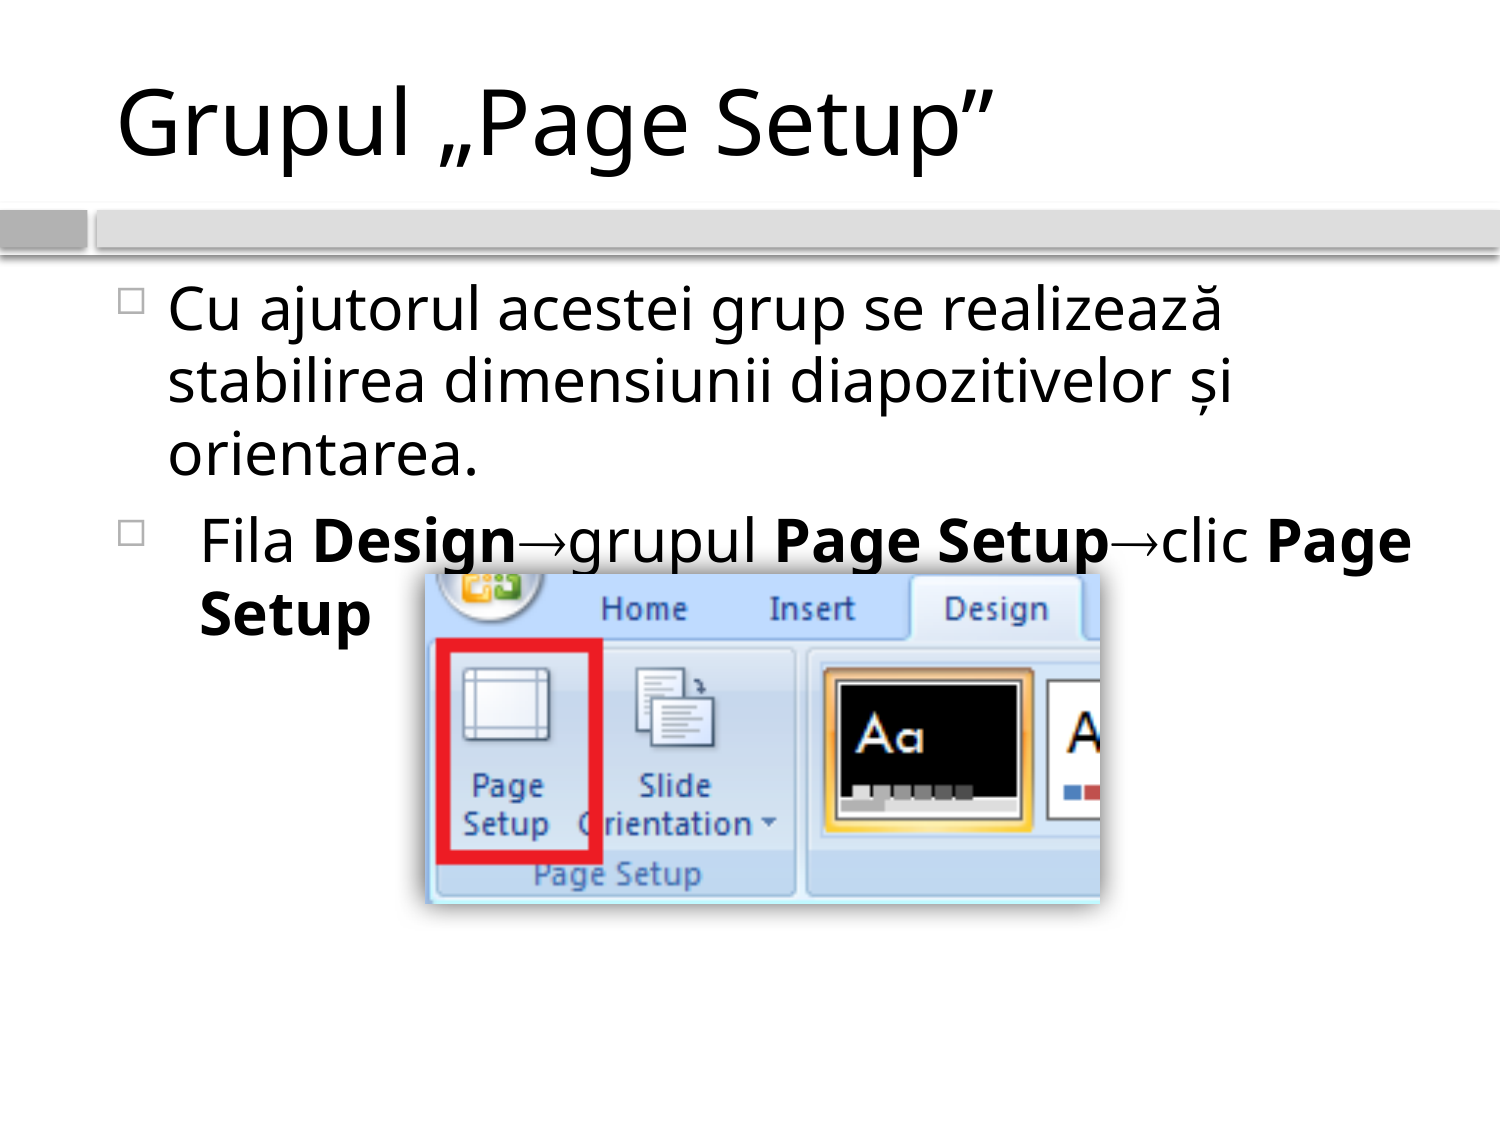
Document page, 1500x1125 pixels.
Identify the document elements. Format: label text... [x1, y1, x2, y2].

picture [424, 574, 1101, 904]
title Grupul „Page Setup” [100, 37, 1438, 200]
list Cu ajutorul acestei grup se realizează stabilirea dimensiunii diapozitivelor și orientarea. Fila Designgrupul Page Setupclic Page Setup [100, 262, 1438, 1000]
